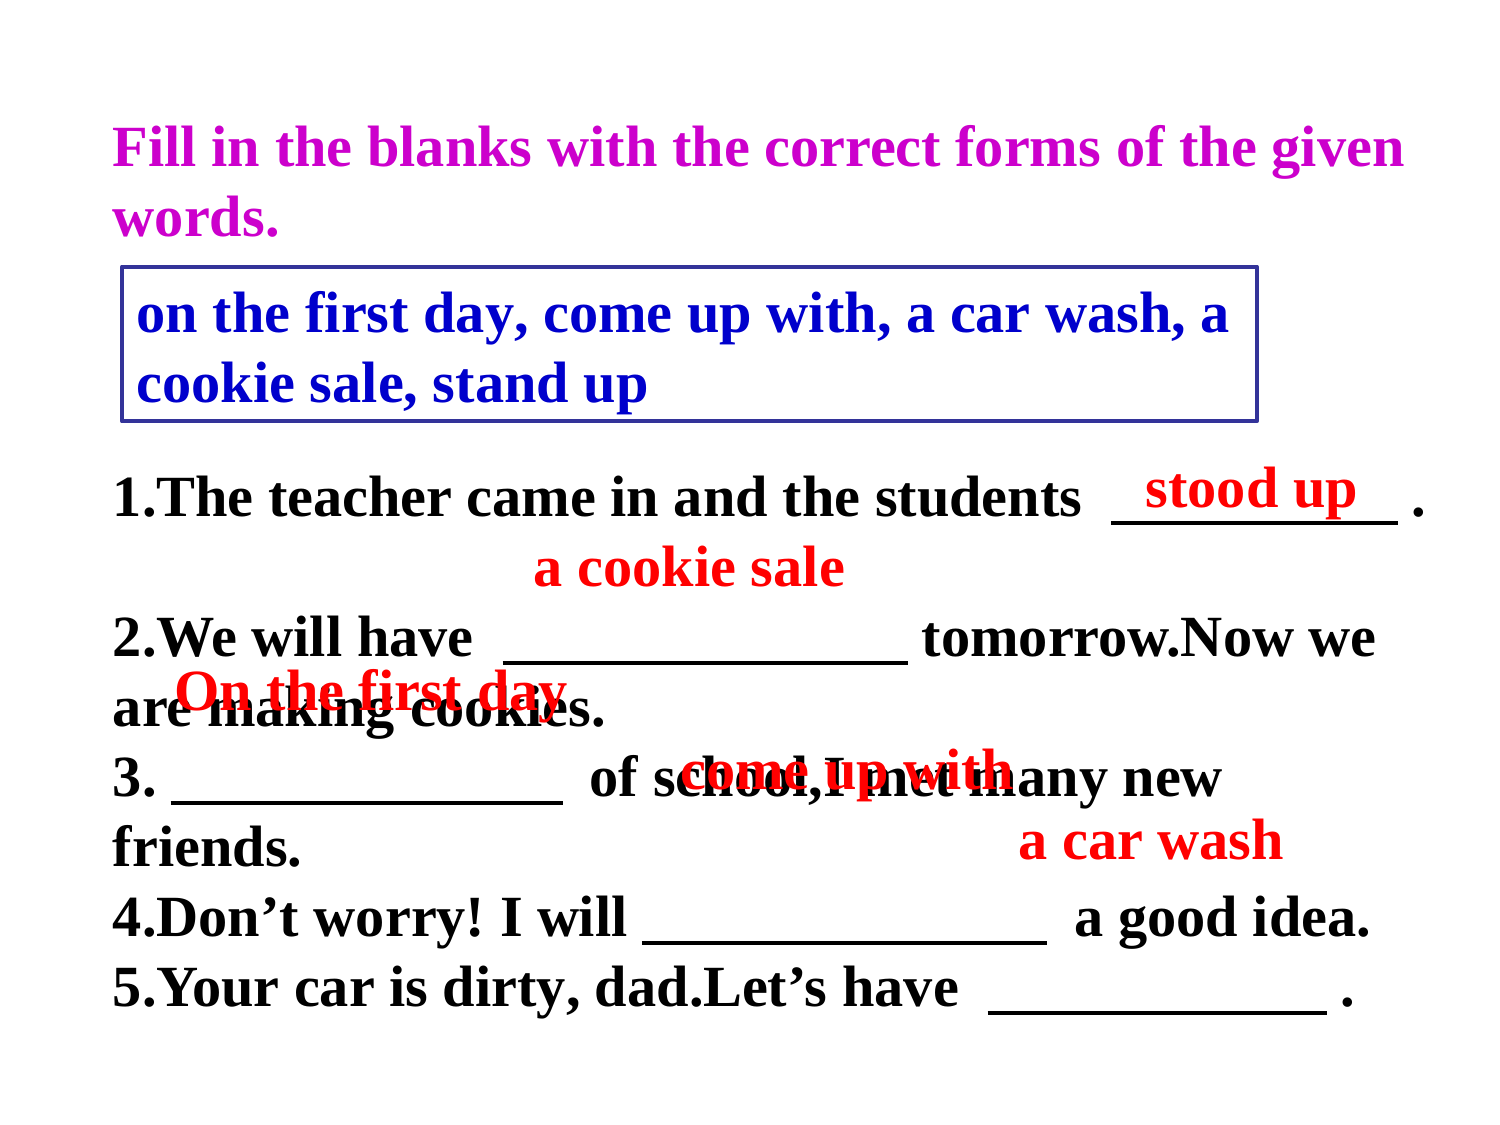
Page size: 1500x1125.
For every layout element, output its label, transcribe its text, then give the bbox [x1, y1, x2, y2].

text_box on the first day, come up with, a car wash, a cookie sale, stand up [120, 265, 1259, 423]
text_box On the first day [159, 645, 583, 730]
text_box a cookie sale [518, 520, 860, 606]
text_box stood up [1130, 442, 1373, 527]
text_box come up with [665, 723, 1029, 809]
text_box a car wash [1003, 793, 1300, 879]
text_box Fill in the blanks with the correct forms of the given words. 1.The teacher came in and the students . 2.We will have tomorrow.Now we are making cookies. 3. of school,I met many new friends. 4.Don’t worry! I will a good idea. 5.Your car is dirty, dad.Let’s have . [98, 100, 1434, 1096]
